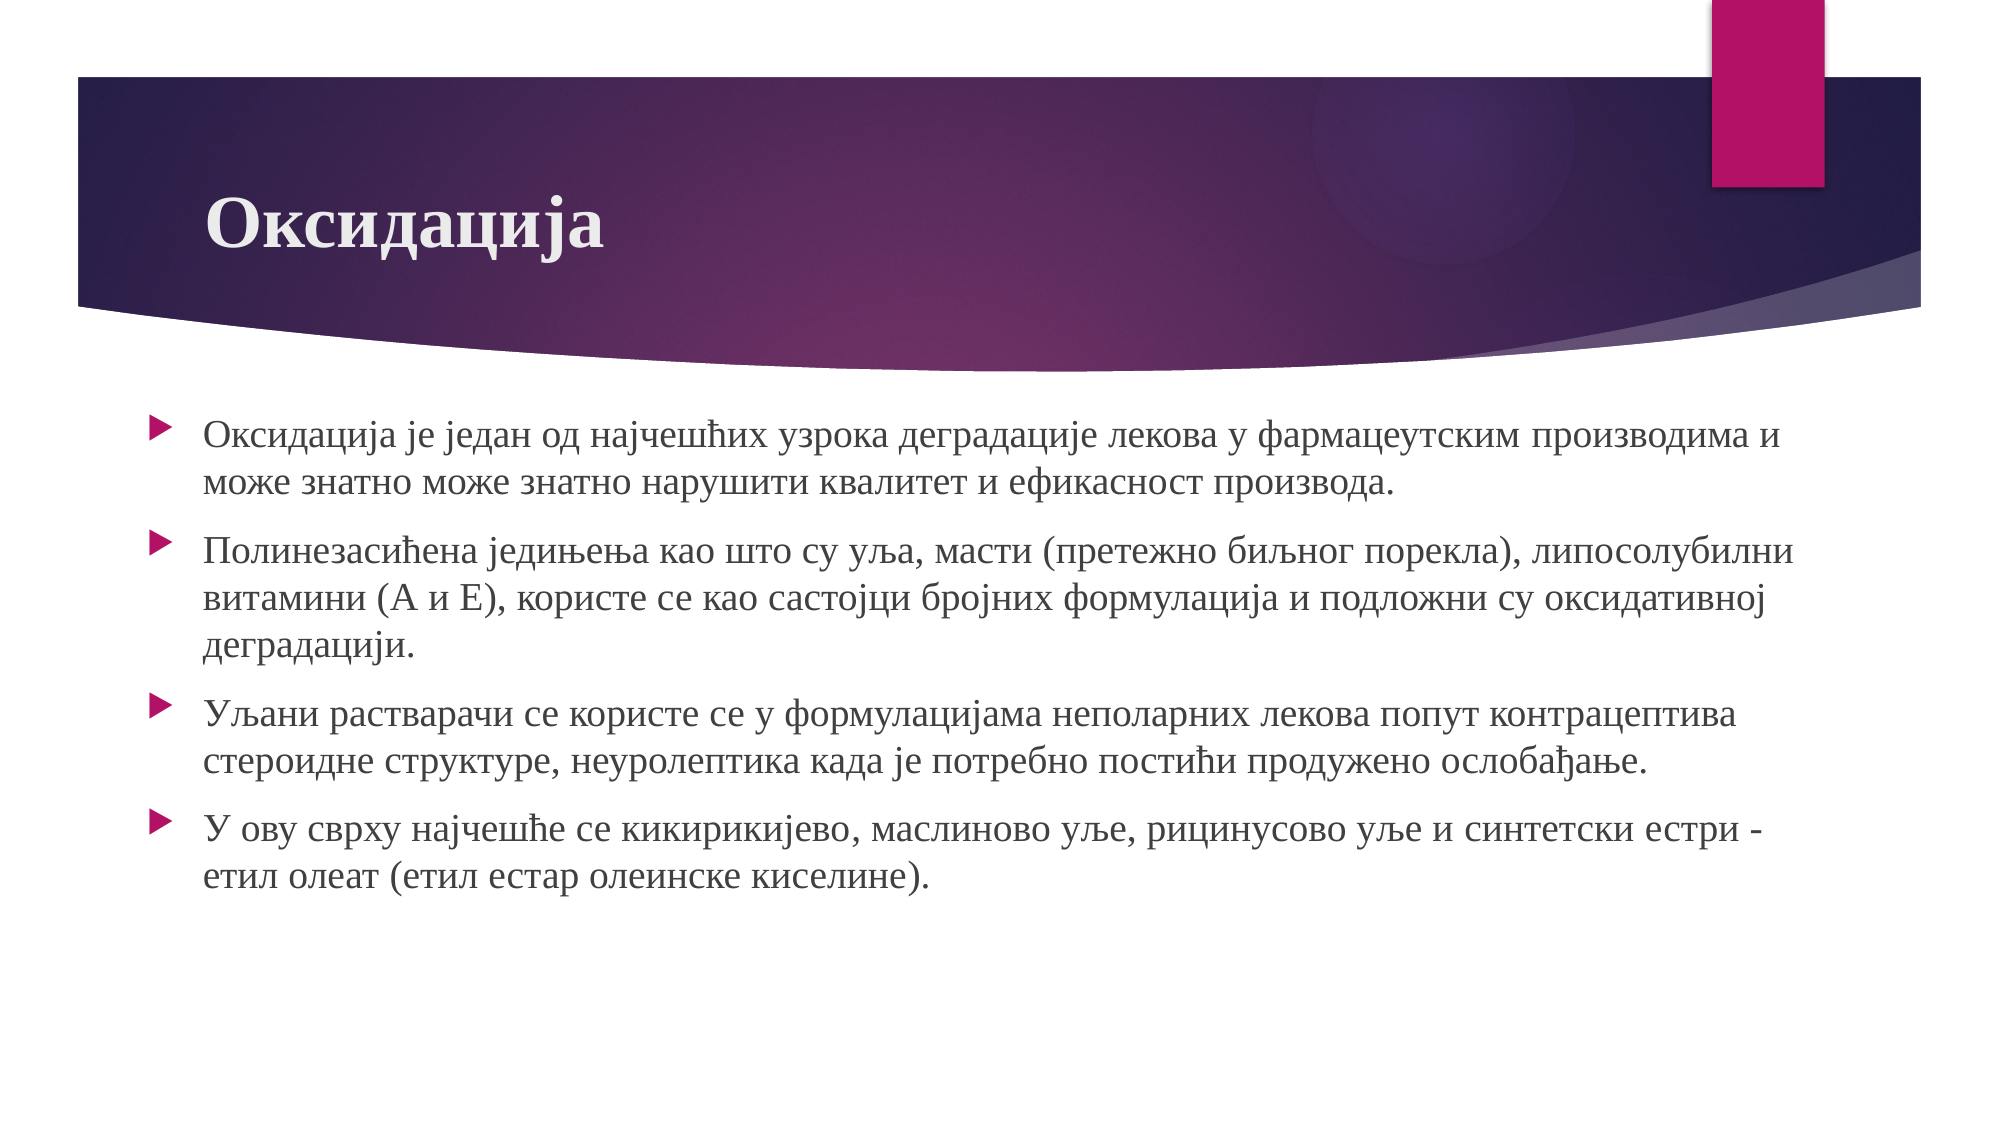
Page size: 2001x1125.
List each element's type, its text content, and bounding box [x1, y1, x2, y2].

list Оксидација је један од најчешћих узрока деградације лекова у фармацеутским производима и може знатно може знатно нарушити квалитет и ефикасност производа. Полинезасићена једињења као што су уља, масти (претежно биљног порекла), липосолубилни витамини (А и Е), користе се као састојци бројних формулација и подложни су оксидативној деградацији. Уљани растварачи се користе се у формулацијама неполарних лекова попут контрацептива стероидне структуре, неуролептика када је потребно постићи продужено ослобађање. У ову сврху најчешће се кикирикијево, маслиново уље, рицинусово уље и синтетски естри - етил олеат (етил естар олеинске киселине). [131, 400, 1832, 1097]
title Оксидација [189, 159, 1627, 276]
